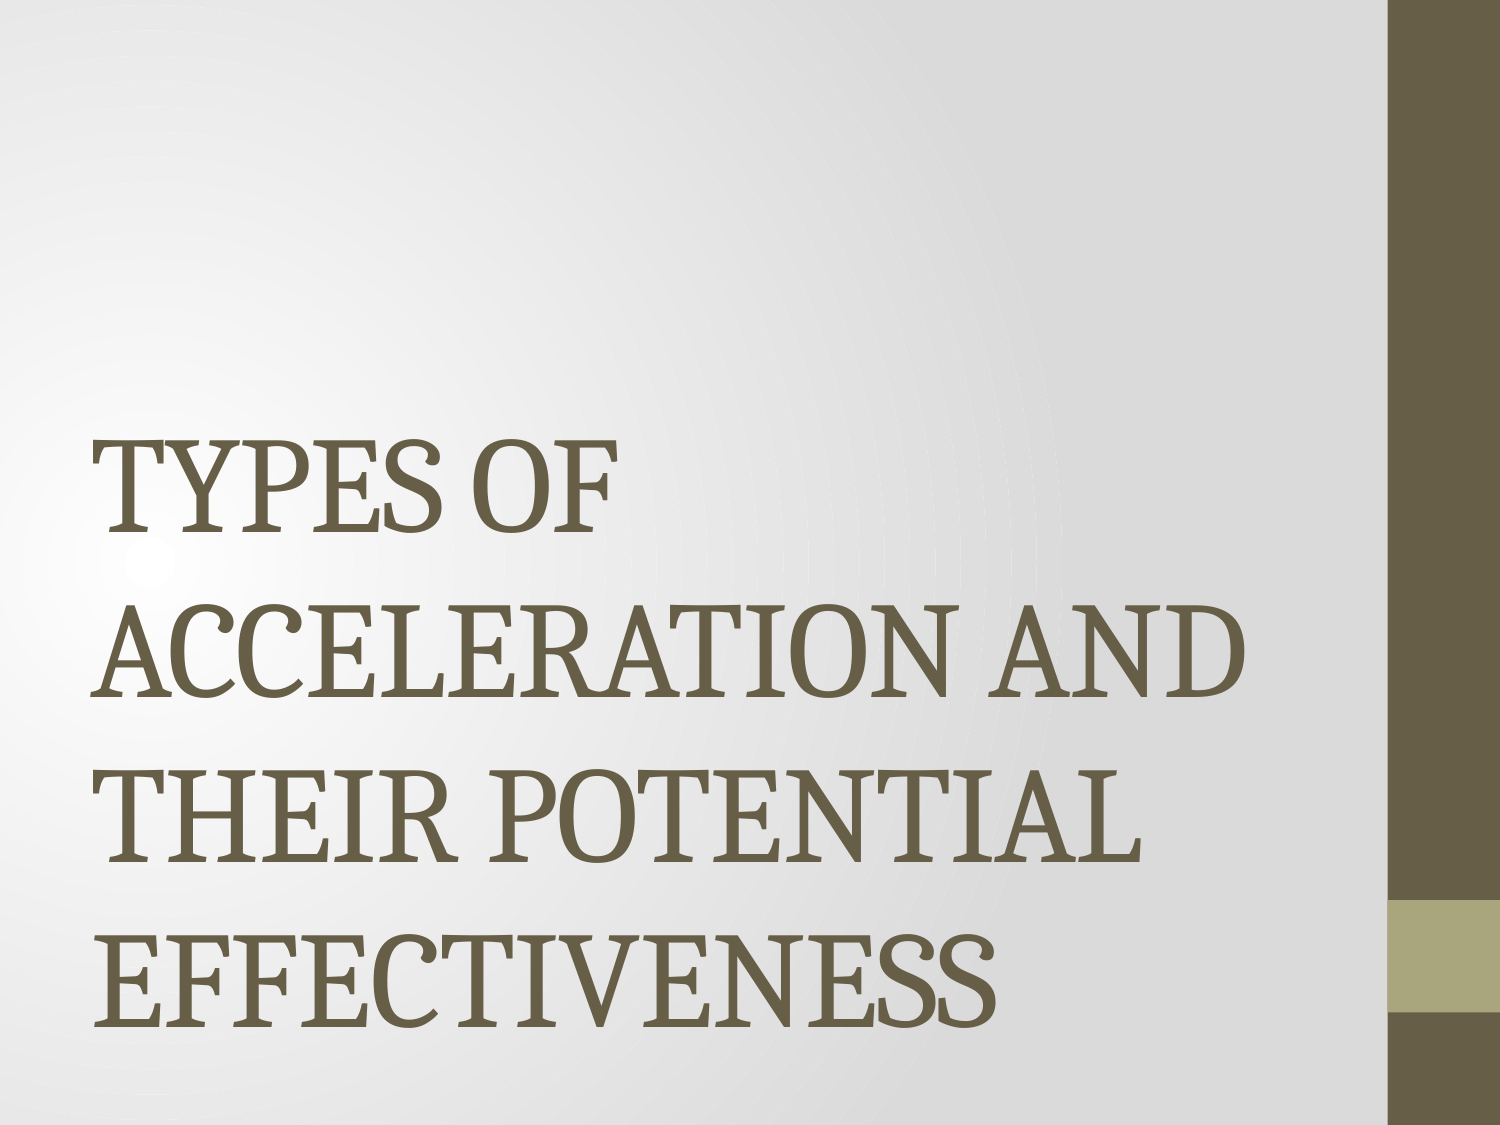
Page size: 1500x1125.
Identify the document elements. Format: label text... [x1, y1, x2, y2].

title Types of acceleration and their potential effectiveness [75, 387, 1332, 580]
